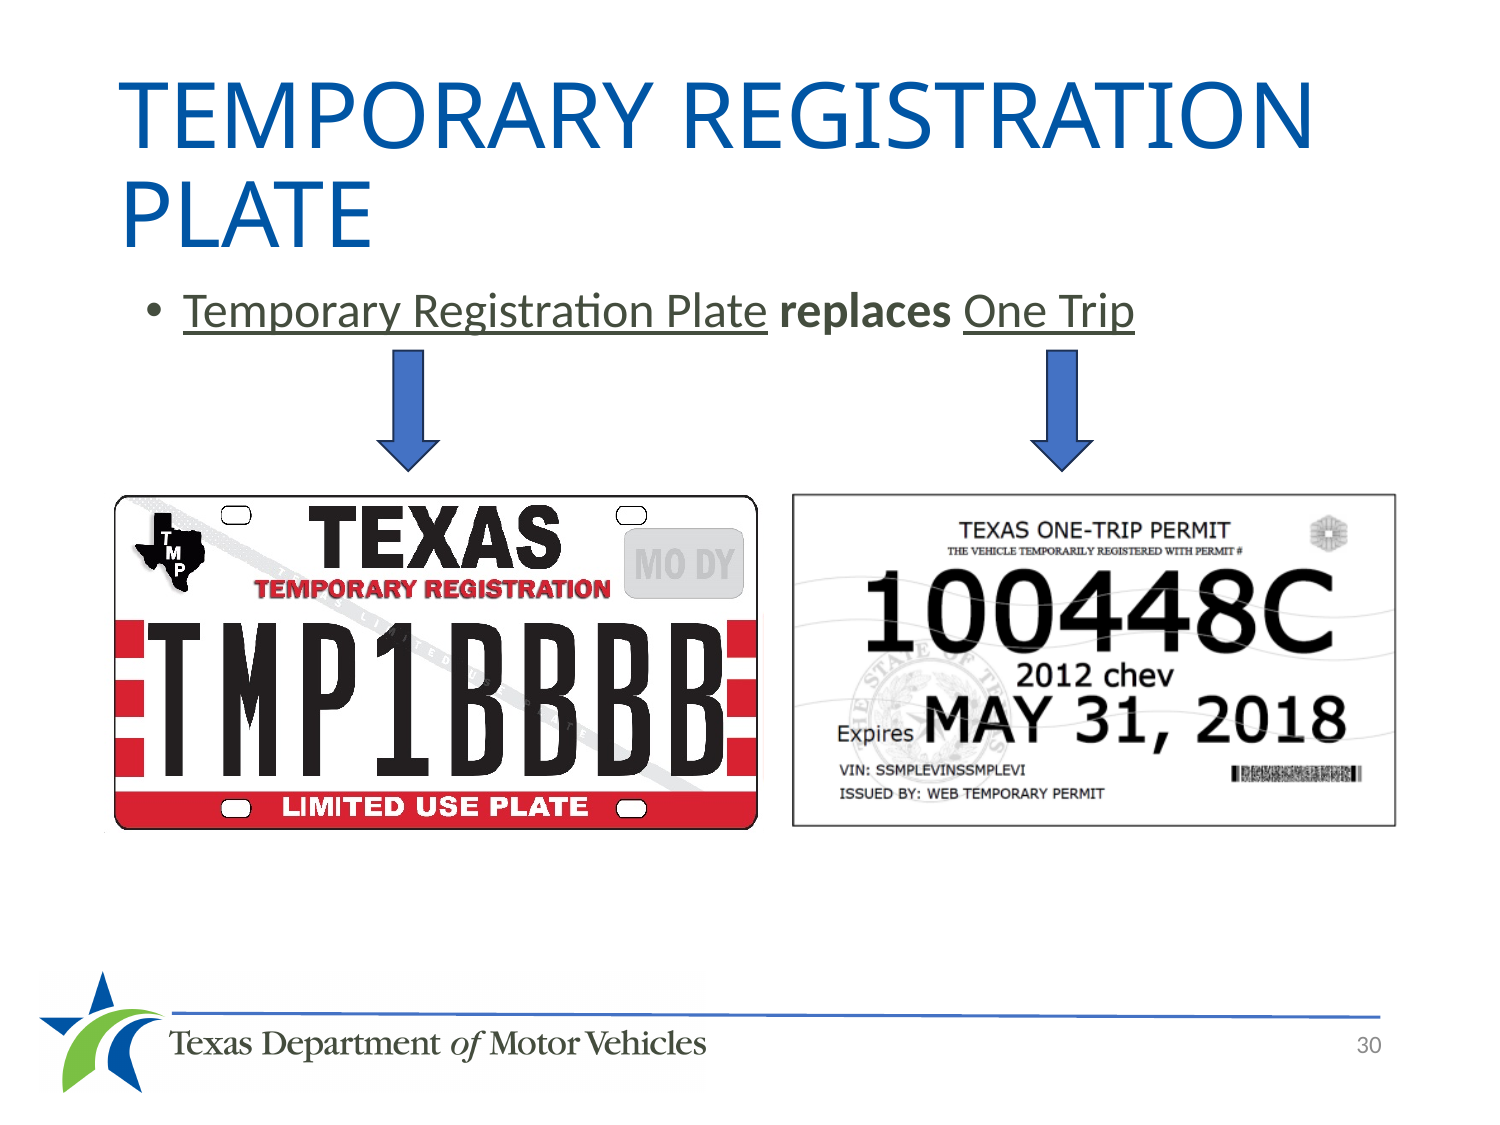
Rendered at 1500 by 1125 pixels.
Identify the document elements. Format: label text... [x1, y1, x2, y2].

picture [791, 493, 1397, 828]
picture [39, 971, 706, 1093]
picture [104, 493, 764, 833]
text_box [1029, 349, 1095, 473]
list Temporary Registration Plate replaces One Trip [130, 277, 1425, 988]
title TEMPORARY REGISTRATION PLATE [103, 59, 1397, 278]
text_box [375, 349, 441, 473]
slide_number 30 [1059, 1013, 1397, 1074]
